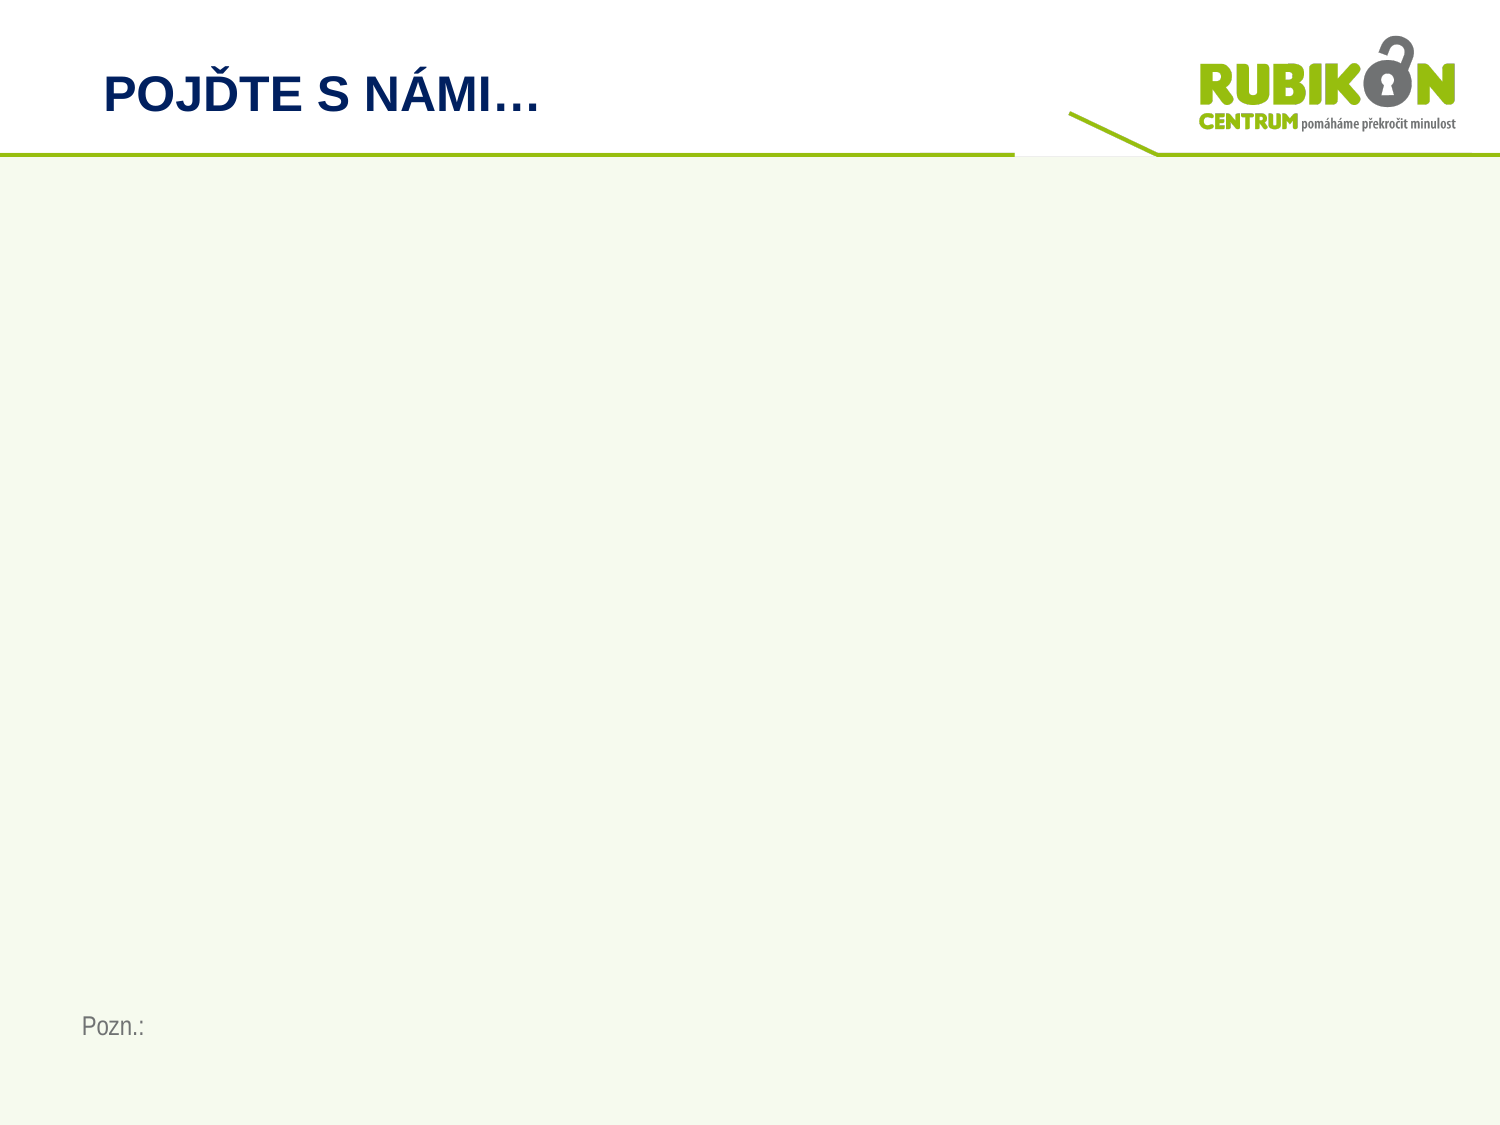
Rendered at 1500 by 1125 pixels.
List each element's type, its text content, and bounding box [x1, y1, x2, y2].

text_box Pozn.: [81, 1007, 1429, 1088]
text_box POJĎTE S NÁMI… [88, 54, 1010, 130]
picture [0, 0, 1500, 1125]
